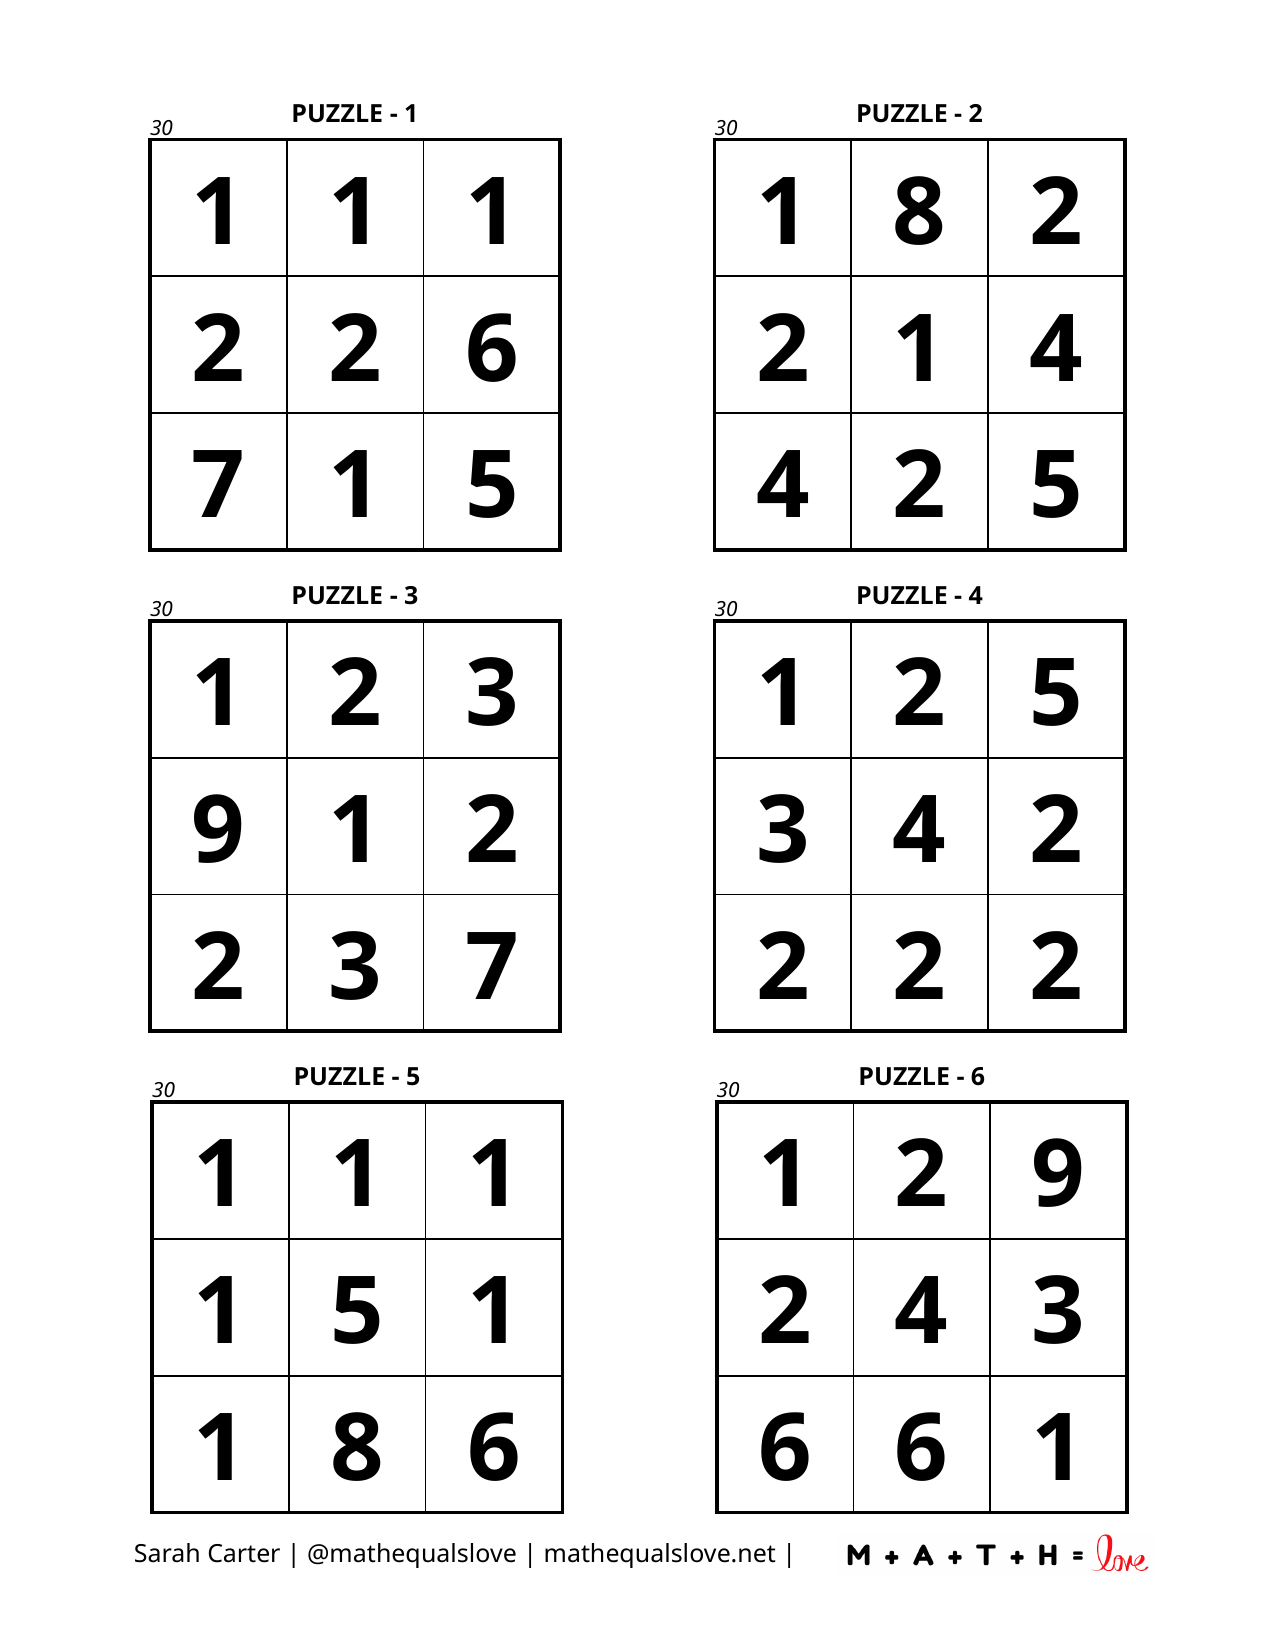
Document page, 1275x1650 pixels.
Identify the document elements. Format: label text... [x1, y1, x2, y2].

table_cell 2 [852, 414, 987, 548]
text_box 30 [152, 1077, 361, 1103]
table_cell 4 [854, 1240, 989, 1375]
table_cell 6 [426, 1377, 561, 1511]
table_header 2 [989, 141, 1123, 275]
text_box 30 [714, 595, 923, 621]
table_cell 2 [719, 1240, 853, 1375]
text_box 30 [149, 595, 359, 621]
table_cell 2 [716, 895, 850, 1029]
table_cell 5 [989, 414, 1123, 548]
table_cell 2 [152, 277, 286, 412]
text_box PUZZLE - 4 [714, 579, 1125, 610]
text_box Sarah Carter | @mathequalslove | mathequalslove.net | [119, 1529, 1199, 1575]
table_cell 4 [989, 277, 1123, 412]
table_cell 2 [989, 759, 1123, 894]
table_cell 5 [290, 1240, 425, 1375]
table_cell 1 [154, 1377, 288, 1511]
text_box PUZZLE - 6 [716, 1060, 1128, 1091]
table_cell 3 [716, 759, 850, 894]
table_cell 6 [719, 1377, 853, 1511]
text_box 30 [149, 114, 359, 140]
text_box 30 [714, 114, 923, 140]
table_header 2 [288, 623, 423, 757]
text_box PUZZLE - 1 [149, 97, 561, 128]
table_header 2 [852, 623, 987, 757]
table_cell 5 [424, 414, 558, 548]
table_cell 1 [852, 277, 987, 412]
table_header 1 [716, 623, 850, 757]
table_cell 9 [152, 759, 286, 894]
table_cell 1 [288, 759, 423, 894]
table_cell 7 [152, 414, 286, 548]
table_cell 3 [288, 895, 423, 1029]
table_cell 1 [154, 1240, 288, 1375]
table_header 1 [716, 141, 850, 275]
table_cell 3 [991, 1240, 1125, 1375]
table_cell 2 [989, 895, 1123, 1029]
text_box PUZZLE - 3 [149, 579, 561, 610]
table_cell 4 [852, 759, 987, 894]
table_cell 2 [152, 895, 286, 1029]
table_header 3 [424, 623, 558, 757]
text_box PUZZLE - 2 [714, 97, 1125, 128]
table_header 8 [852, 141, 987, 275]
table_header 5 [989, 623, 1123, 757]
table_cell 7 [424, 895, 558, 1029]
table_header 1 [154, 1104, 288, 1238]
table_header 1 [424, 141, 558, 275]
table_cell 2 [716, 277, 850, 412]
table_header 9 [991, 1104, 1125, 1238]
table_header 1 [719, 1104, 853, 1238]
table_cell 6 [854, 1377, 989, 1511]
table_header 1 [426, 1104, 561, 1238]
table_header 1 [288, 141, 423, 275]
table_cell 2 [288, 277, 423, 412]
table_cell 2 [424, 759, 558, 894]
table_header 1 [152, 623, 286, 757]
table_header 1 [290, 1104, 425, 1238]
table_header 2 [854, 1104, 989, 1238]
table_cell 1 [426, 1240, 561, 1375]
text_box PUZZLE - 5 [152, 1060, 563, 1091]
table_cell 1 [991, 1377, 1125, 1511]
table_cell 2 [852, 895, 987, 1029]
table_cell 4 [716, 414, 850, 548]
table_cell 8 [290, 1377, 425, 1511]
text_box 30 [716, 1077, 925, 1103]
picture [835, 1532, 1157, 1576]
table_header 1 [152, 141, 286, 275]
table_cell 1 [288, 414, 423, 548]
table_cell 6 [424, 277, 558, 412]
